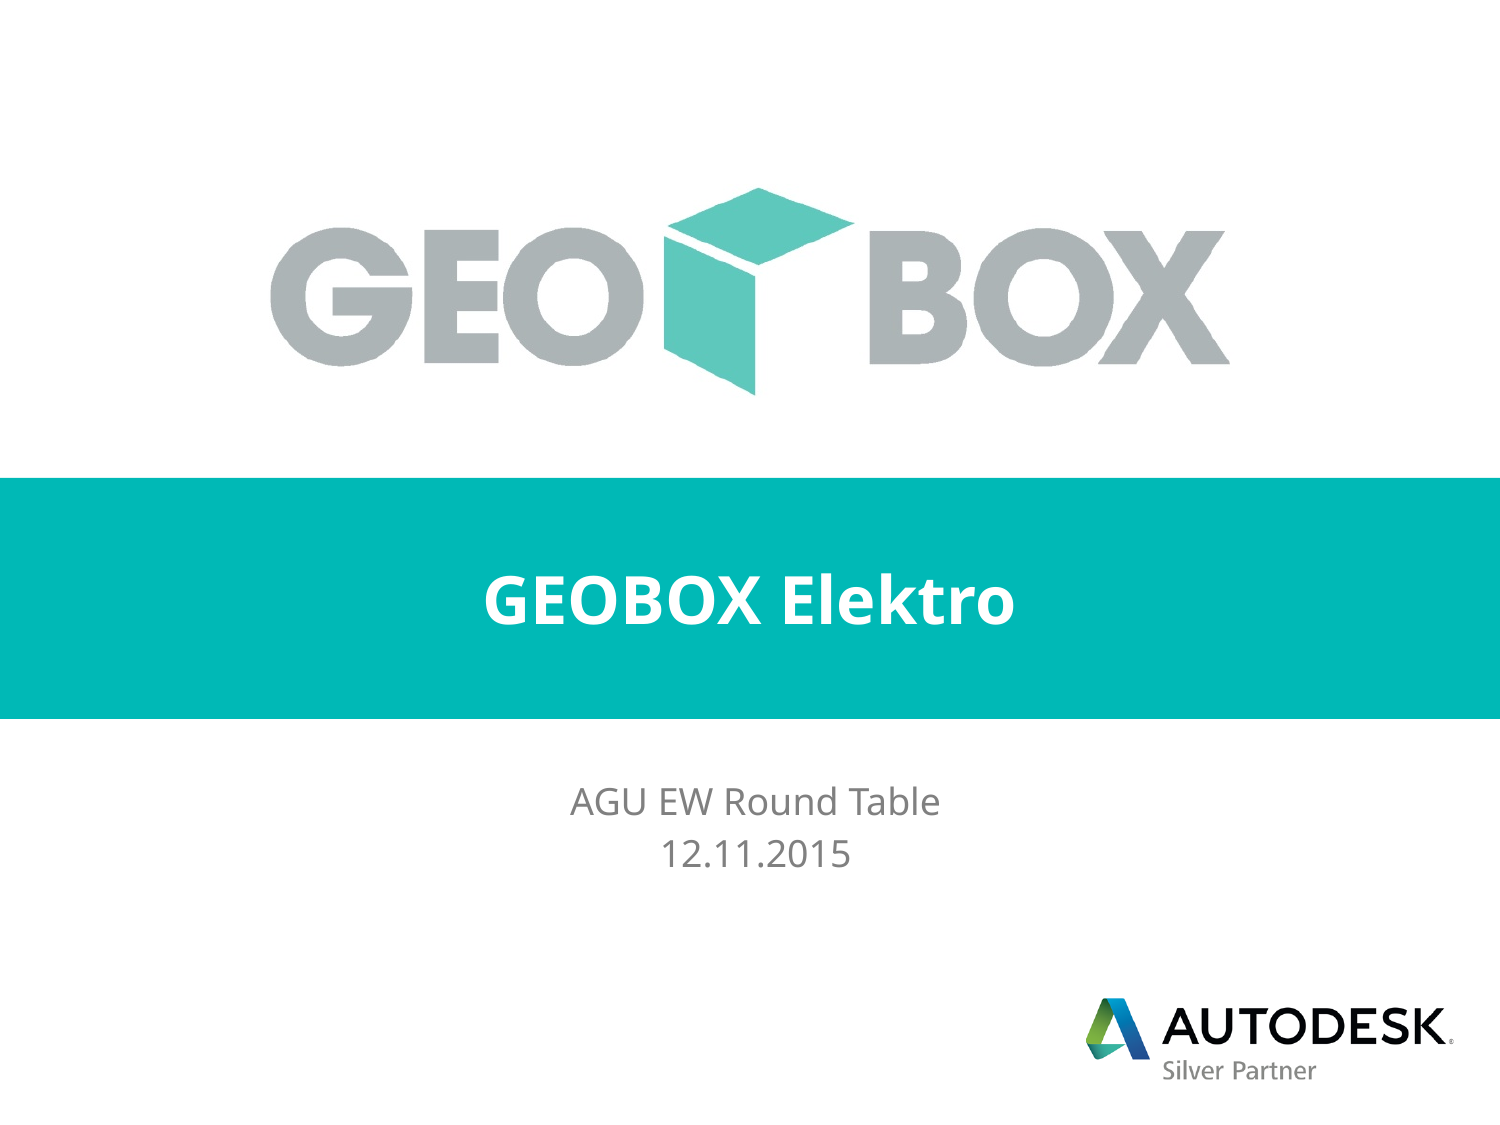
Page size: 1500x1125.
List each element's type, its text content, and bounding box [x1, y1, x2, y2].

subtitle AGU EW Round Table 12.11.2015 [242, 751, 1270, 901]
picture [1060, 976, 1479, 1107]
picture [253, 184, 1247, 398]
title GEOBOX Elektro [0, 477, 1500, 719]
